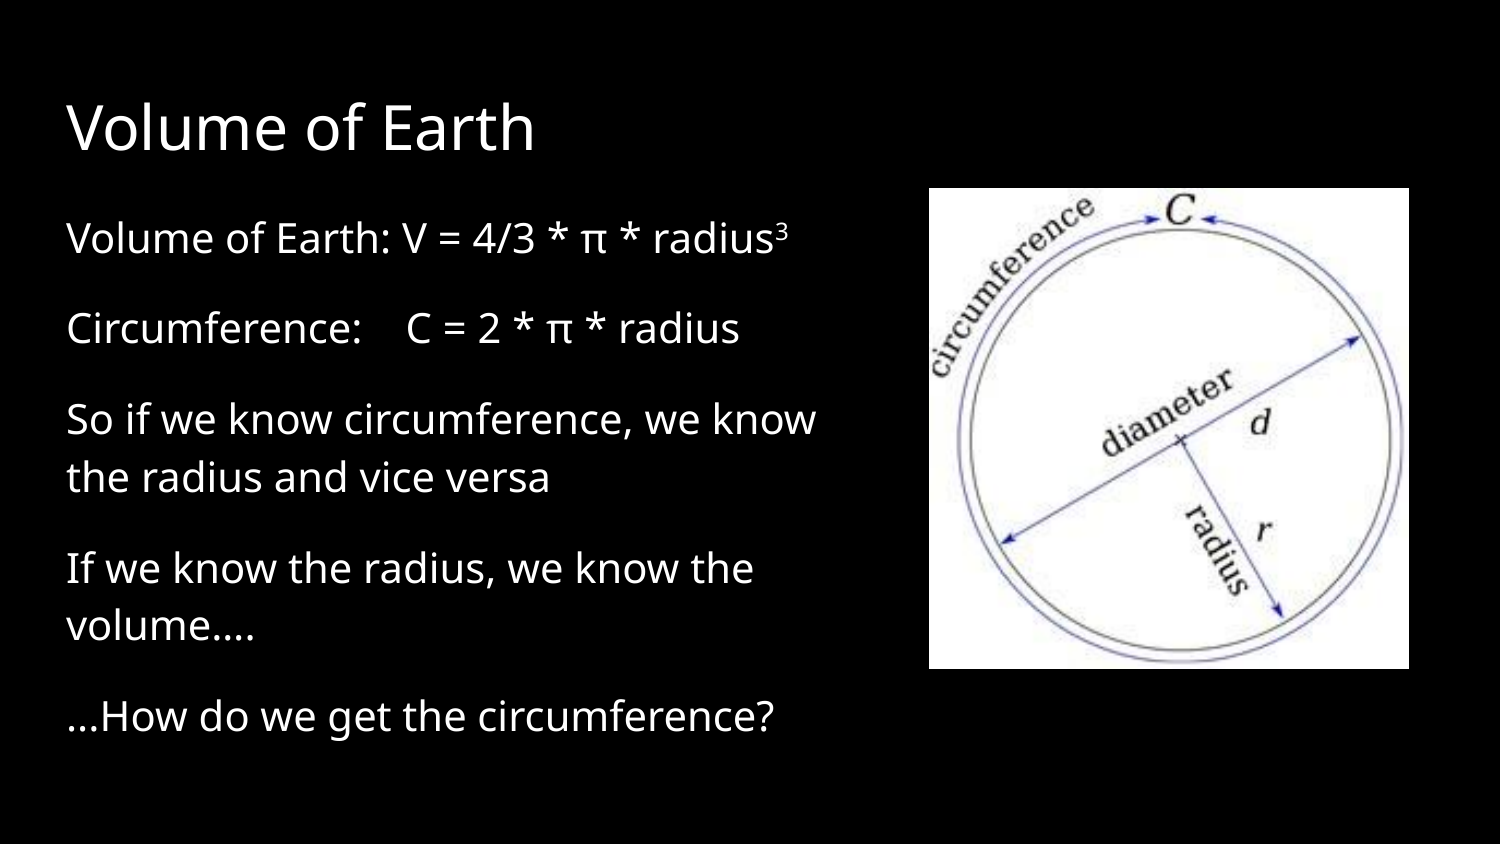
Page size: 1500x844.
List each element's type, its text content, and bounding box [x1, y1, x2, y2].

title Volume of Earth [51, 72, 1449, 167]
picture [928, 188, 1409, 669]
list Volume of Earth: V = 4/3 * π * radius3 Circumference: C = 2 * π * radius So if we know circumference, we know the radius and vice versa If we know the radius, we know the volume…. ...How do we get the circumference? [51, 189, 892, 750]
